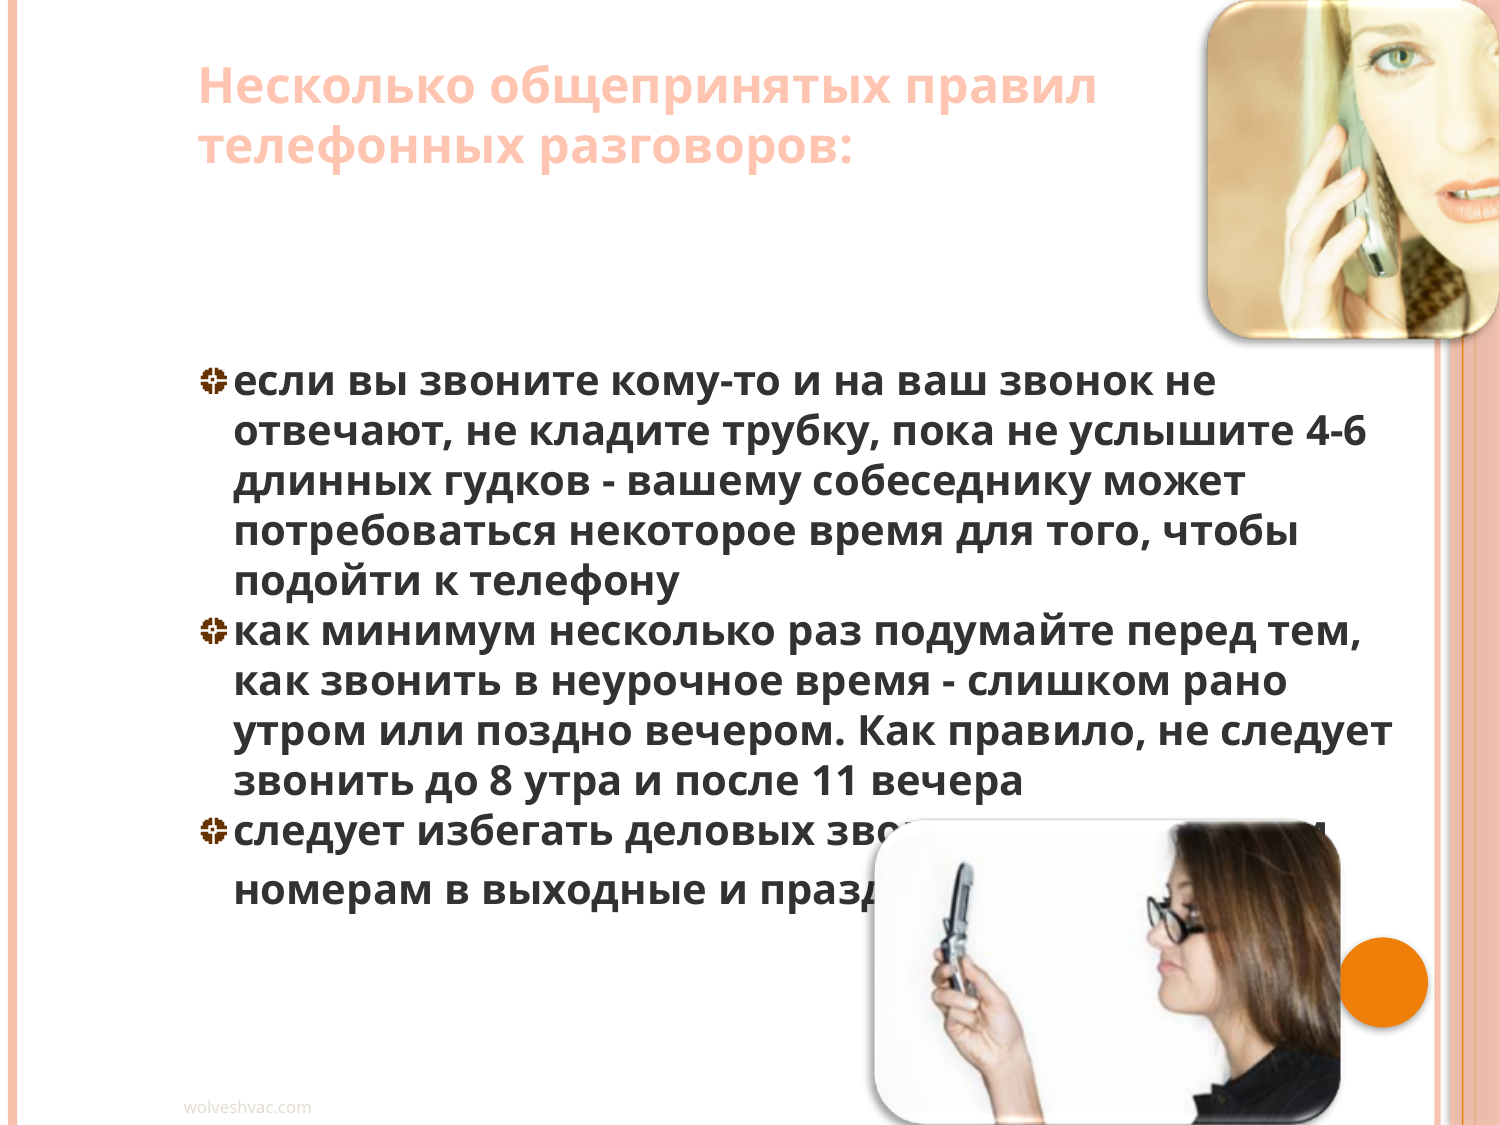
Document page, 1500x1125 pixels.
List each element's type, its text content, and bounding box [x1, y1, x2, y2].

picture [197, 814, 227, 844]
picture [197, 614, 227, 644]
text_box wolveshvac.com [169, 1089, 328, 1125]
picture [1188, 0, 1500, 359]
text_box Несколько общепринятых правил телефонных разговоров: если вы звоните кому-то и на ваш звонок не отвечают, не кладите трубку, пока не услышите 4-6 длинных гудков - вашему собеседнику может потребоваться некоторое время для того, чтобы подойти к телефону как минимум несколько раз подумайте перед тем, как звонить в неурочное время - слишком рано утром или поздно вечером. Как правило, не следует звонить до 8 утра и после 11 вечера следует избегать деловых звонков по домашним номерам в выходные и праздничные дни. [182, 46, 1447, 982]
picture [855, 810, 1352, 1125]
picture [197, 364, 227, 394]
